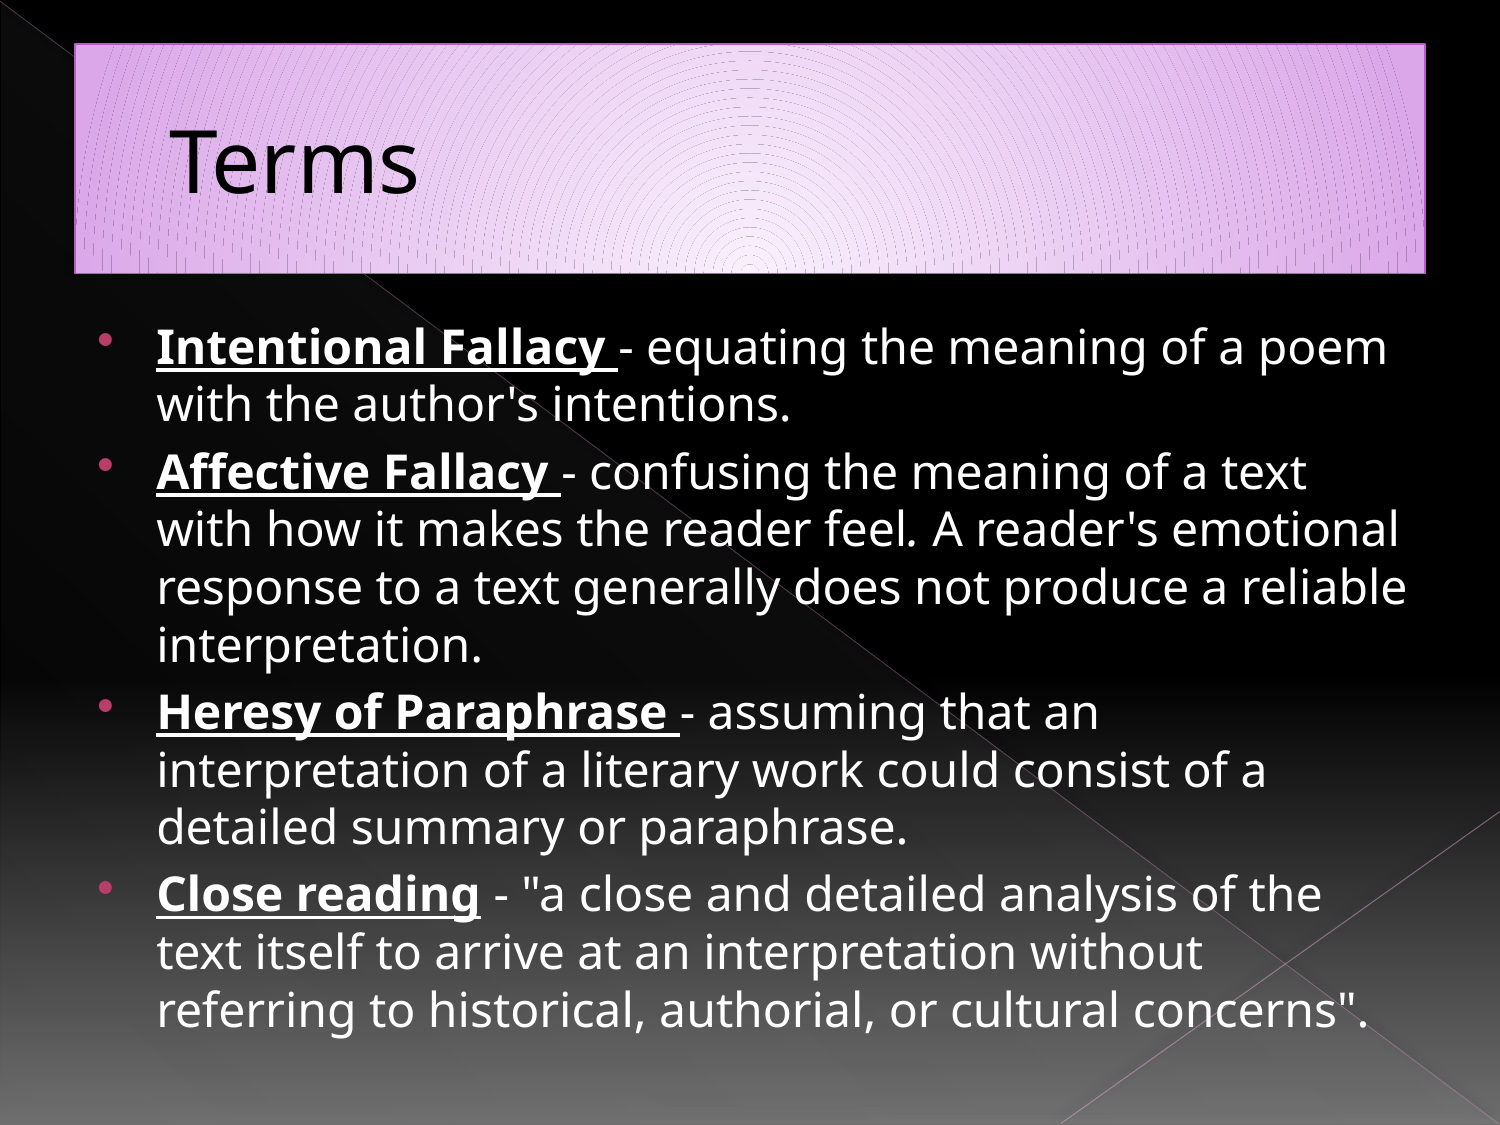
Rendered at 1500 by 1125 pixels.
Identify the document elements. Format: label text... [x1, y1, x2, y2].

title Terms [74, 43, 1426, 274]
list Intentional Fallacy - equating the meaning of a poem with the author's intentions. Affective Fallacy - confusing the meaning of a text with how it makes the reader feel. A reader's emotional response to a text generally does not produce a reliable interpretation. Heresy of Paraphrase - assuming that an interpretation of a literary work could consist of a detailed summary or paraphrase. Close reading - "a close and detailed analysis of the text itself to arrive at an interpretation without referring to historical, authorial, or cultural concerns". [75, 308, 1425, 1059]
